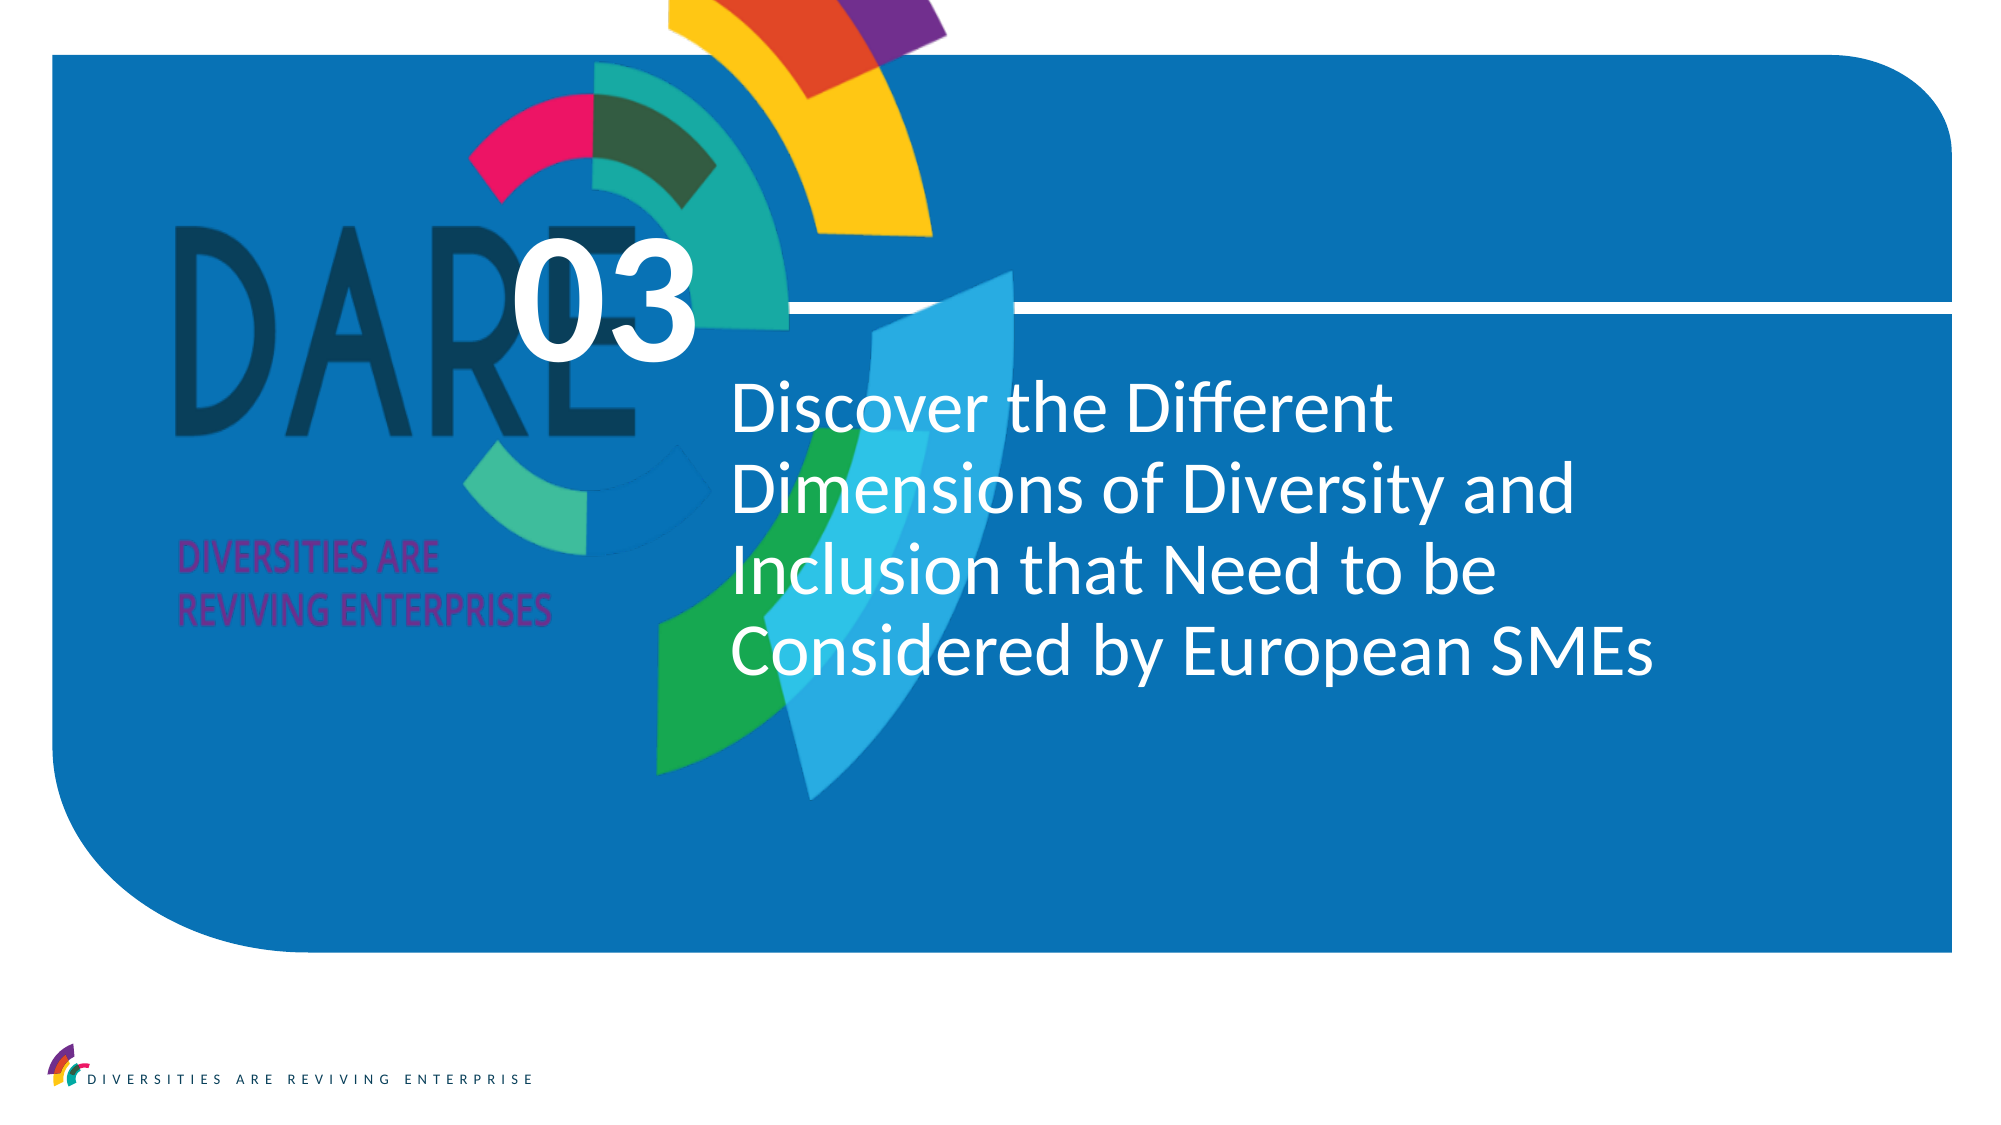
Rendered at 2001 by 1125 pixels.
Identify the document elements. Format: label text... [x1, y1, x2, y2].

picture [24, 0, 1166, 987]
list Discover the Different Dimensions of Diversity and Inclusion that Need to be Considered by European SMEs [715, 360, 1699, 572]
list 03 [496, 191, 836, 288]
